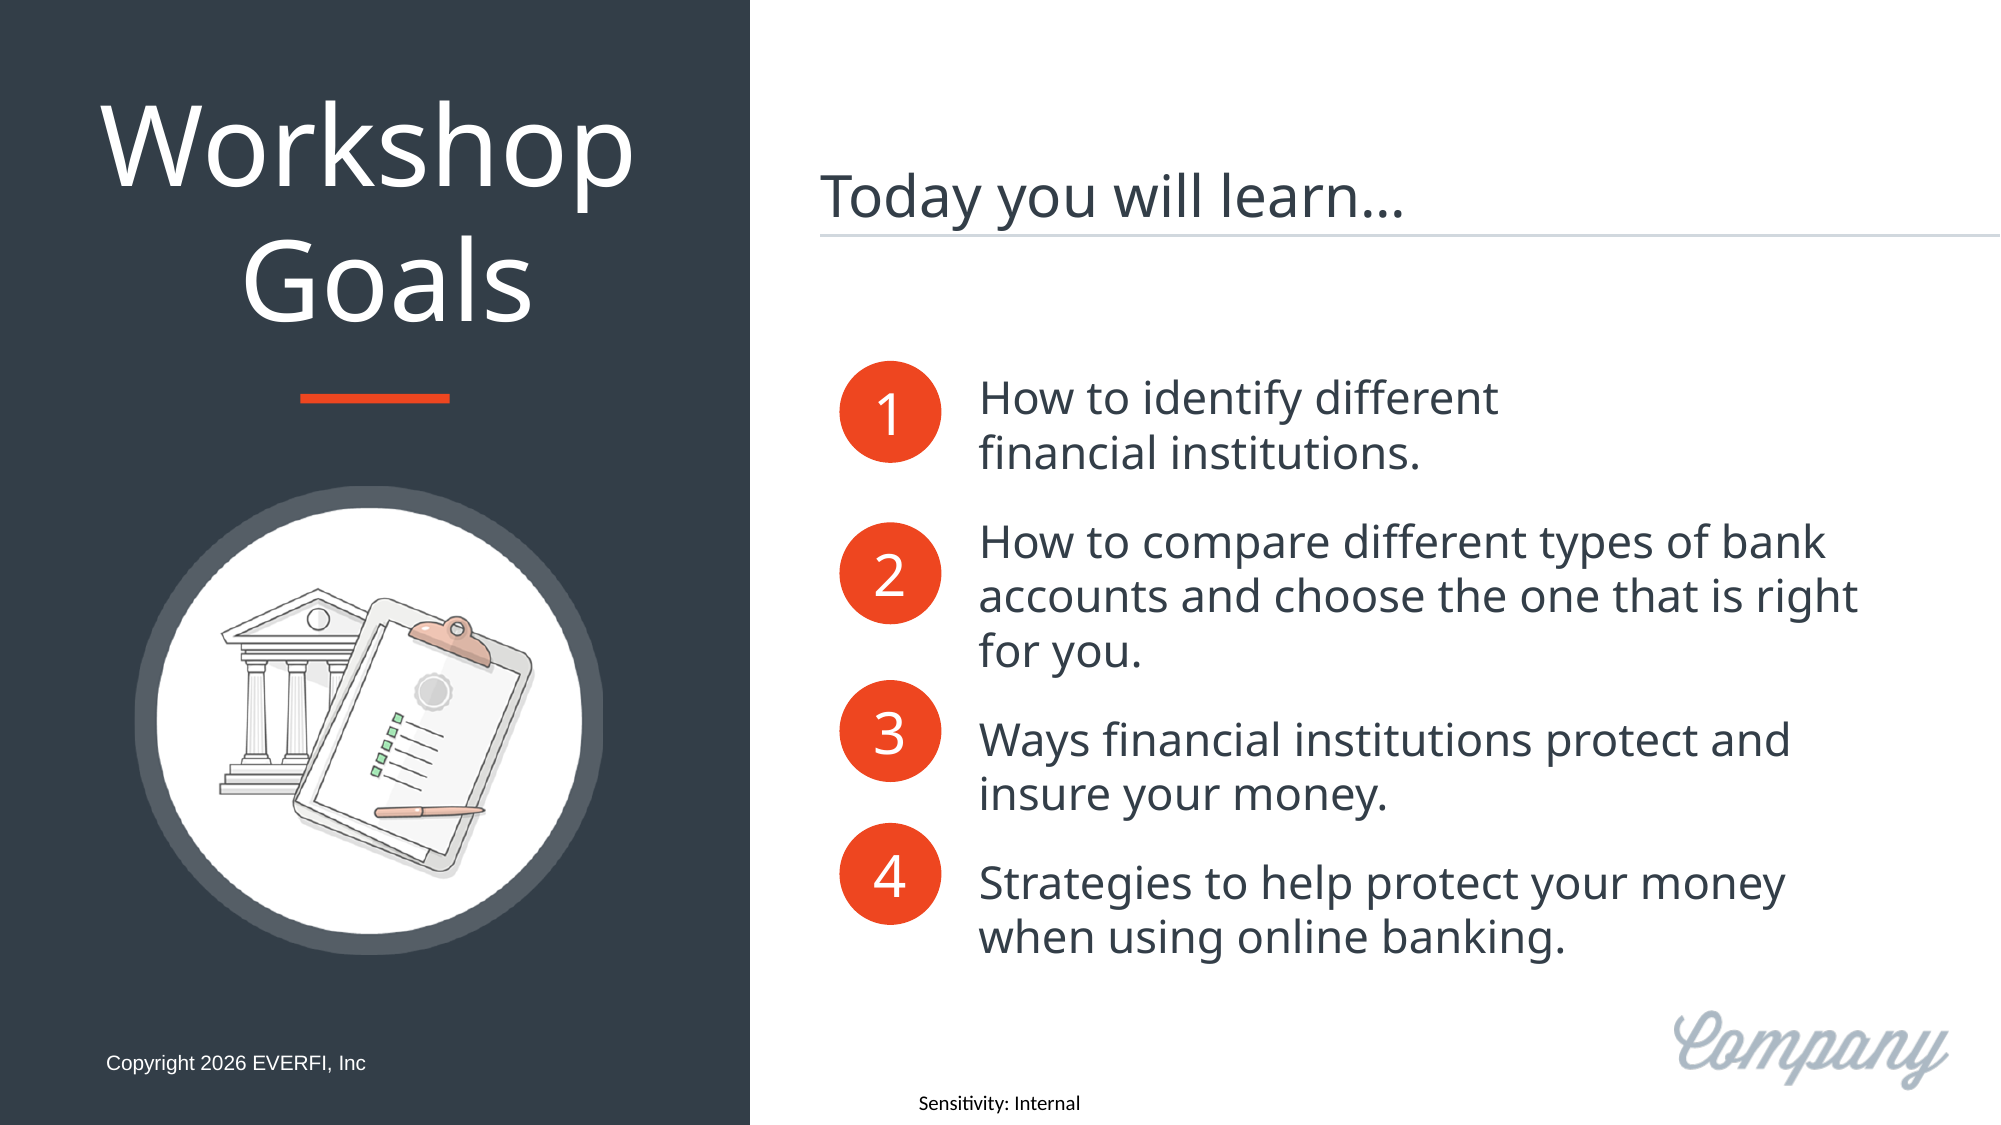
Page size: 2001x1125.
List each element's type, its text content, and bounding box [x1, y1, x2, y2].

list Today you will learn... [820, 159, 1780, 245]
picture [134, 485, 604, 955]
text_box 4 [839, 822, 942, 925]
text_box 2 [839, 522, 942, 625]
list Workshop Goals [91, 61, 647, 357]
list How to identify different financial institutions. How to compare different types of bank accounts and choose the one that is right for you. Ways financial institutions protect and insure your money. Strategies to help protect your money when using online banking. [941, 369, 1885, 966]
picture [1665, 998, 1967, 1096]
footer Copyright 2026 EVERFI, Inc [91, 1041, 1440, 1125]
text_box 1 [839, 360, 942, 463]
text_box 3 [839, 680, 942, 783]
